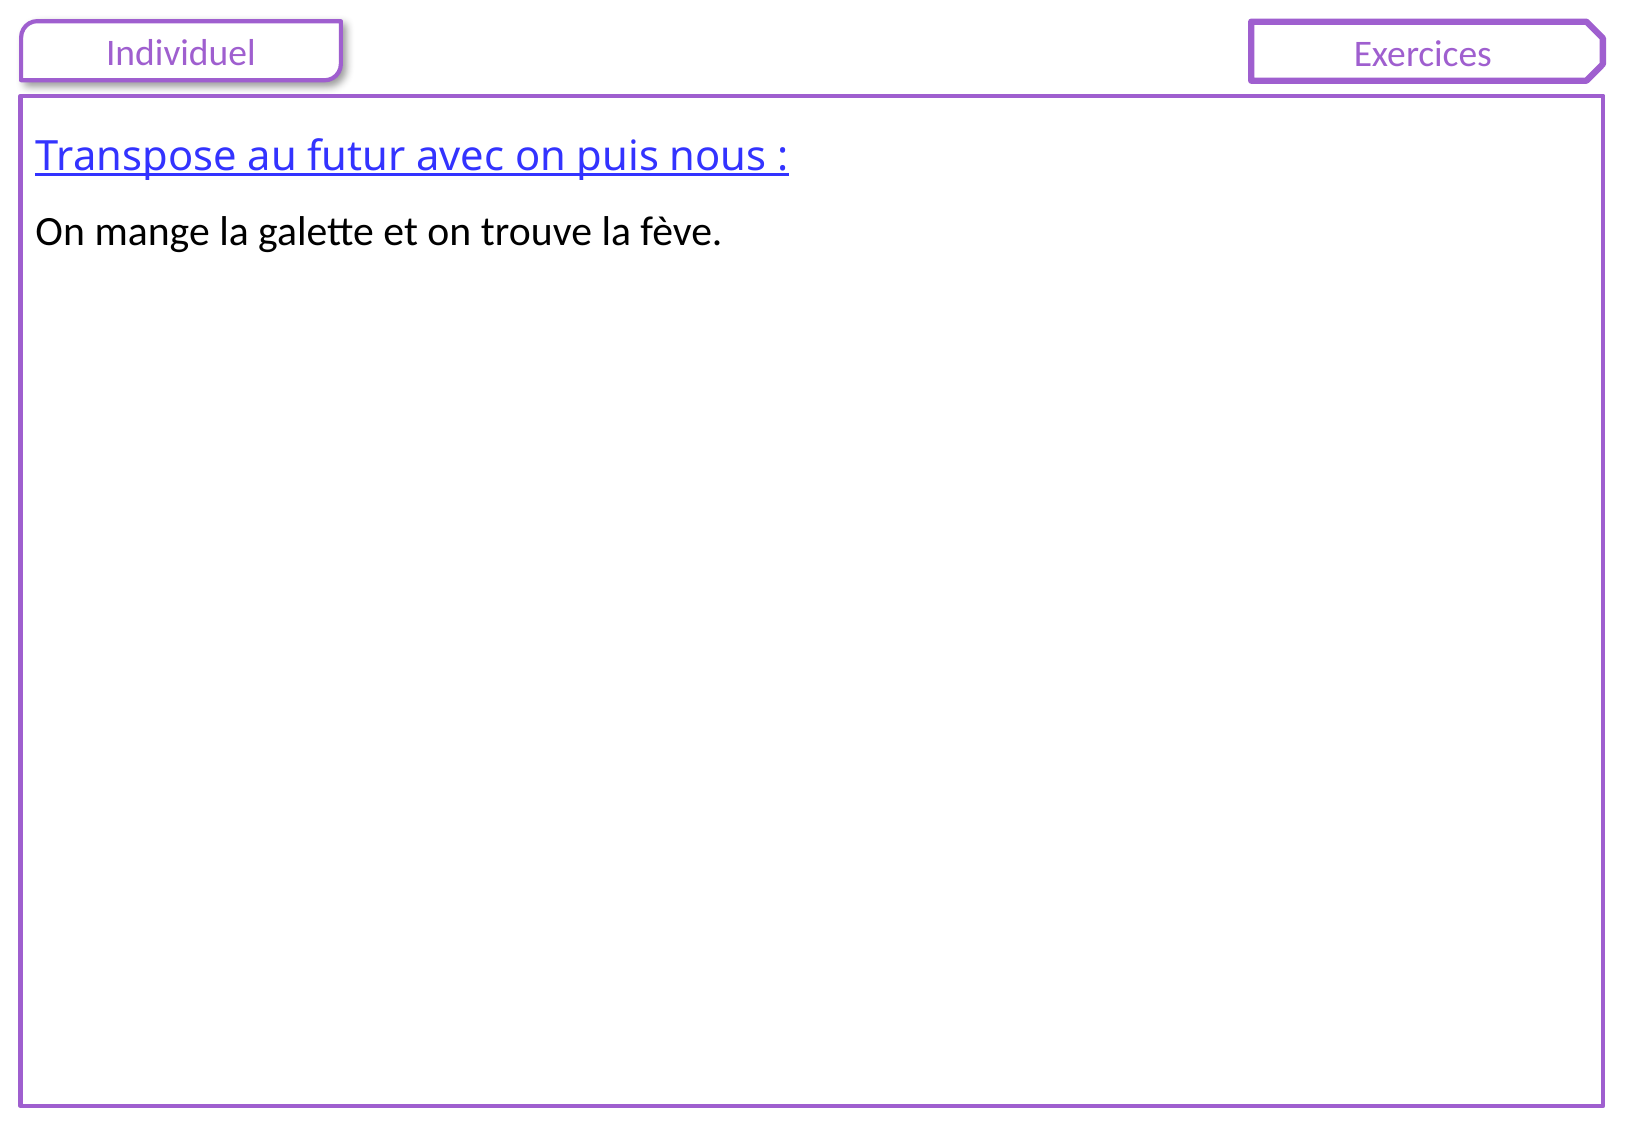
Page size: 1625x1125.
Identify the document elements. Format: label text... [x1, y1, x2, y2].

list Transpose au futur avec on puis nous : On mange la galette et on trouve la fève. [18, 94, 1605, 1108]
